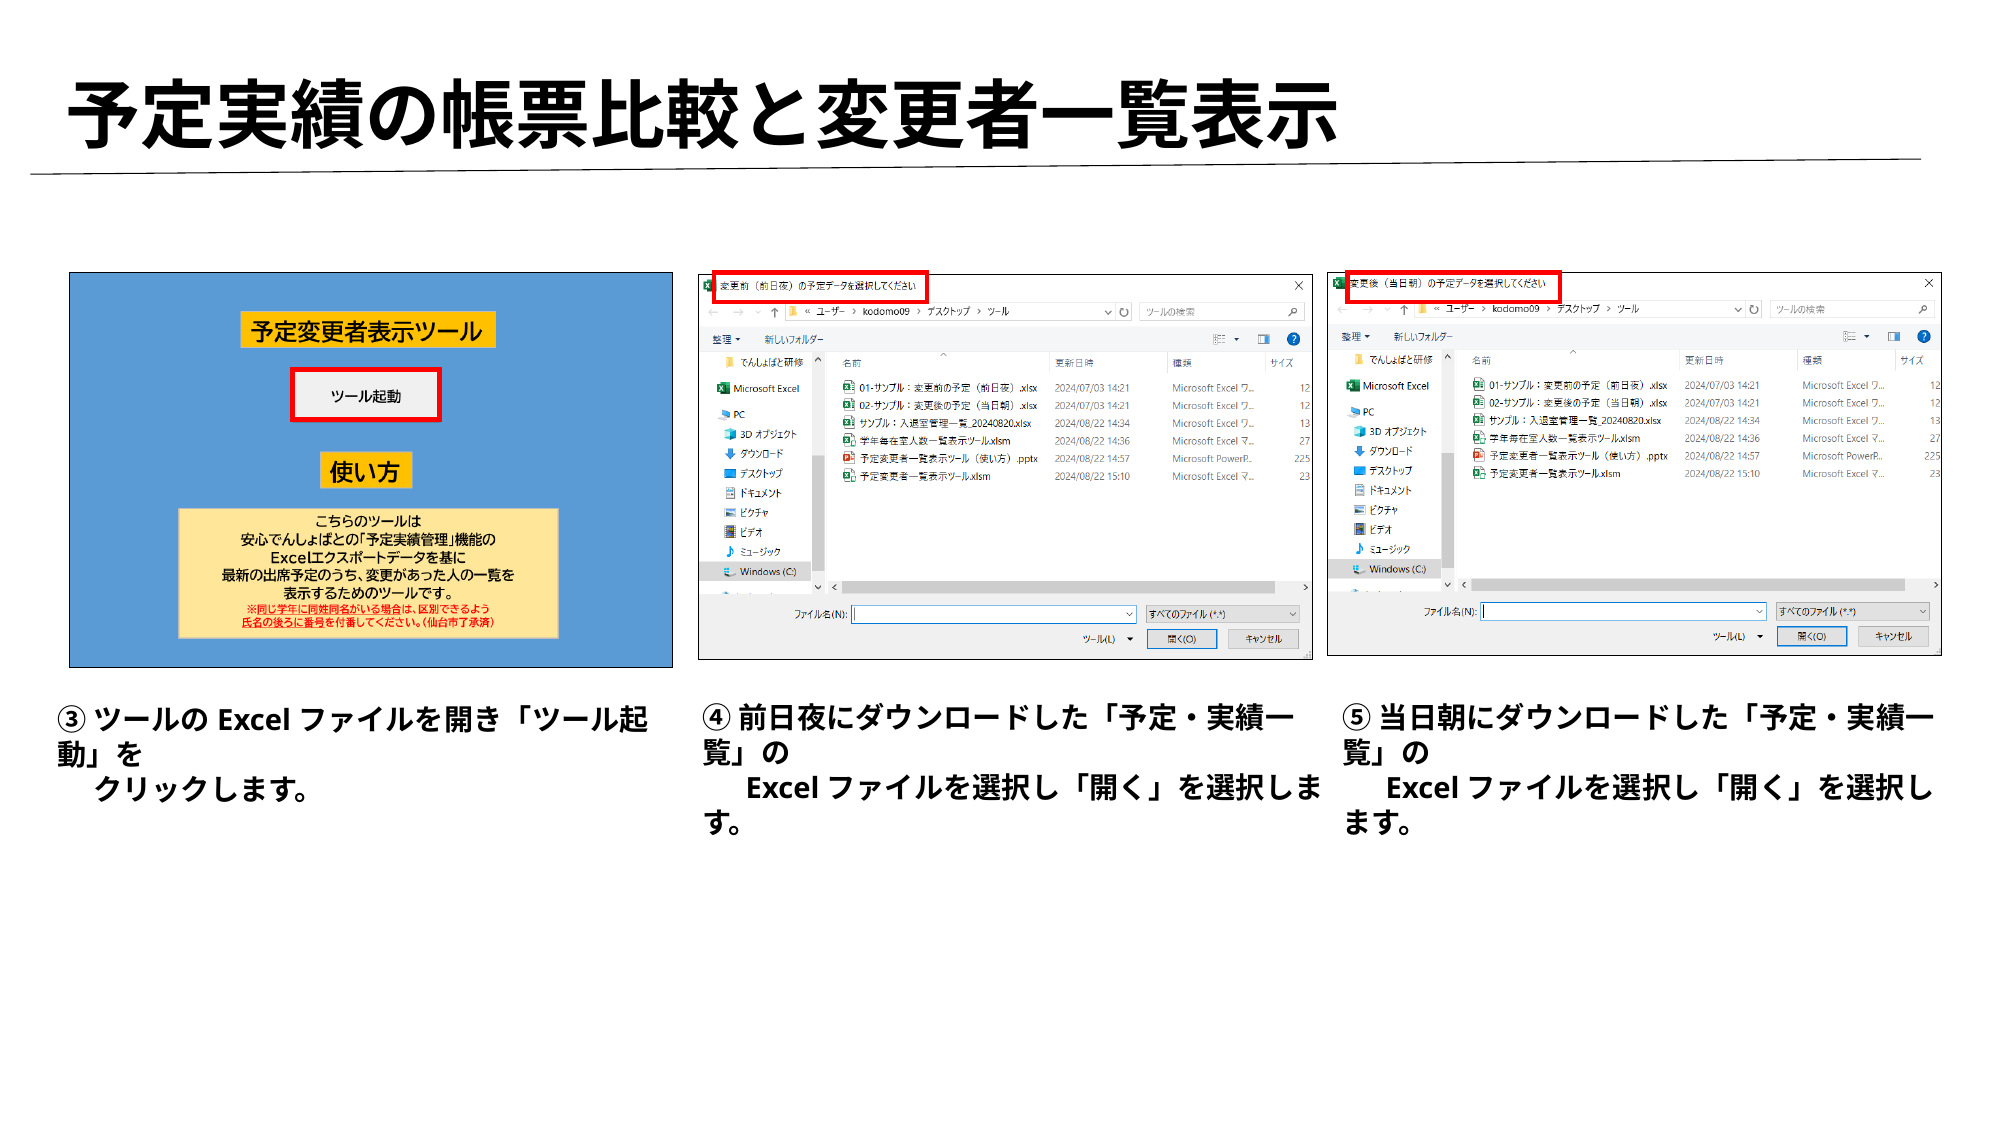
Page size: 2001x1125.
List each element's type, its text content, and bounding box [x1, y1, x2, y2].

text_box 予定実績の帳票比較と変更者一覧表示 [50, 60, 1405, 159]
text_box ④前日夜にダウンロードした「予定・実績一覧」の Excelファイルを選択し「開く」を選択します。 [687, 691, 1327, 847]
picture [698, 274, 1313, 660]
text_box ⑤当日朝にダウンロードした「予定・実績一覧」の Excelファイルを選択し「開く」を選択します。 [1327, 691, 1974, 847]
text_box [30, 159, 1922, 175]
text_box ③ツールのExcelファイルを開き「ツール起動」を クリックします。 [42, 693, 687, 814]
picture [69, 272, 673, 668]
picture [1327, 272, 1942, 656]
